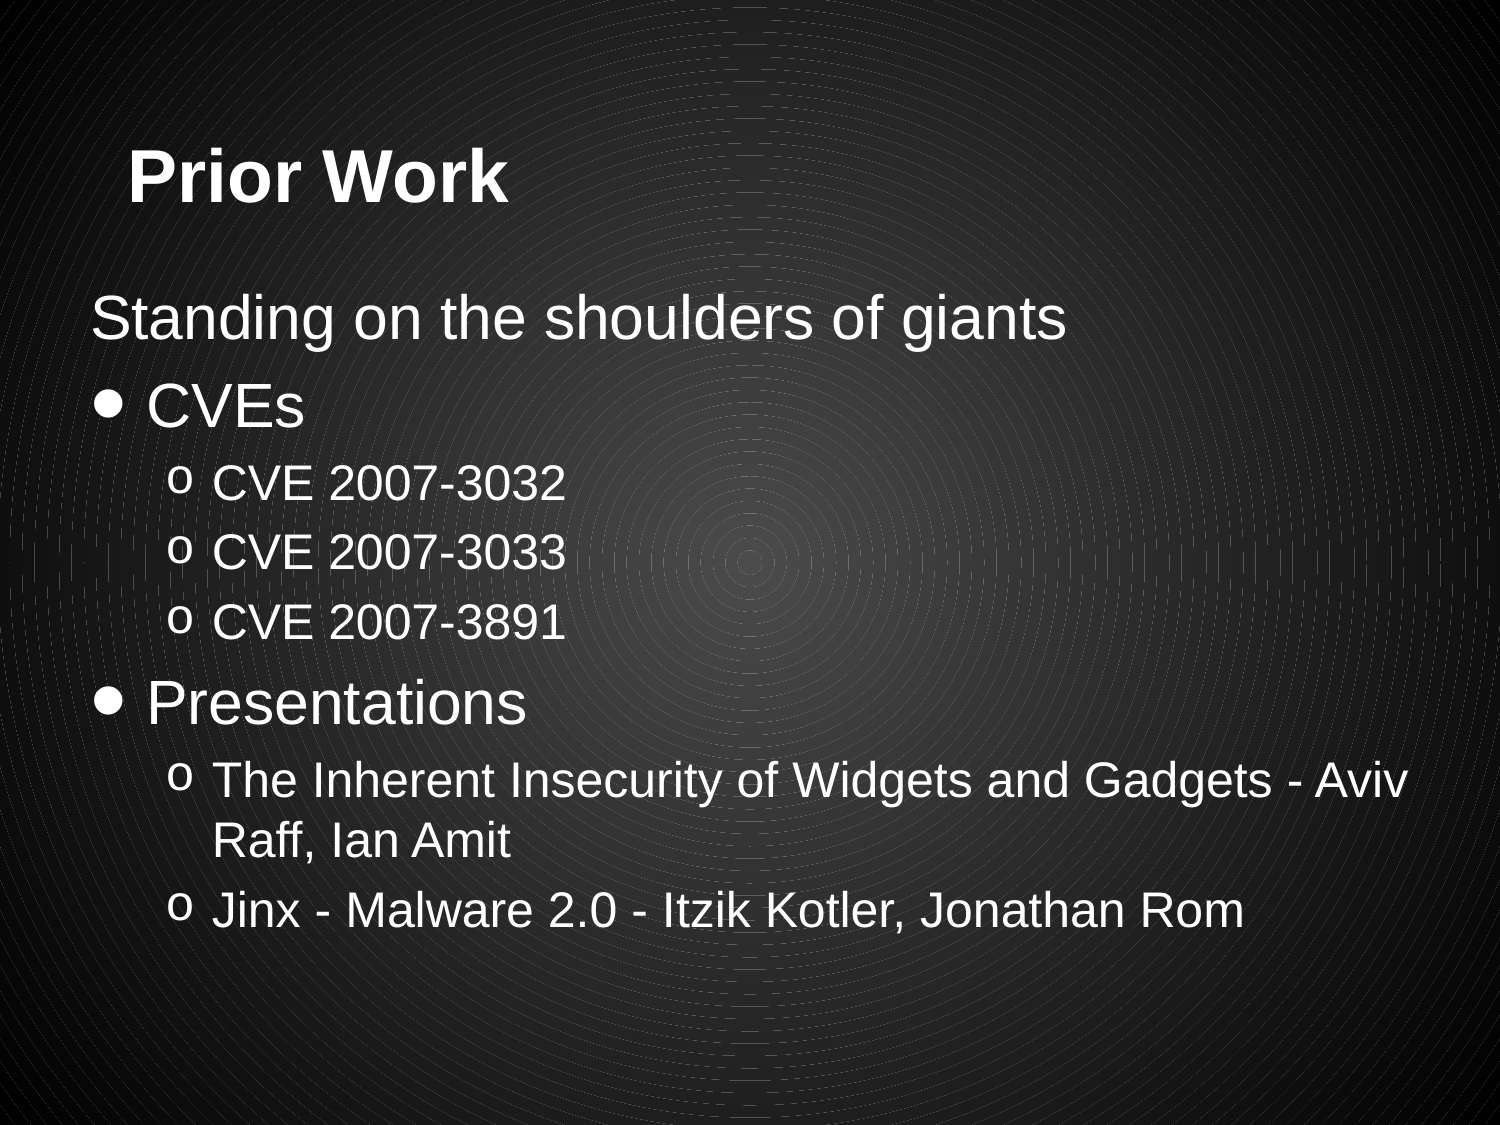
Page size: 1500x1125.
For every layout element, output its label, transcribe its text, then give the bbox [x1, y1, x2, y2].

title Prior Work [75, 45, 1425, 233]
list Standing on the shoulders of giants CVEs CVE 2007-3032 CVE 2007-3033 CVE 2007-3891 Presentations The Inherent Insecurity of Widgets and Gadgets - Aviv Raff, Ian Amit Jinx - Malware 2.0 - Itzik Kotler, Jonathan Rom [75, 262, 1425, 1078]
